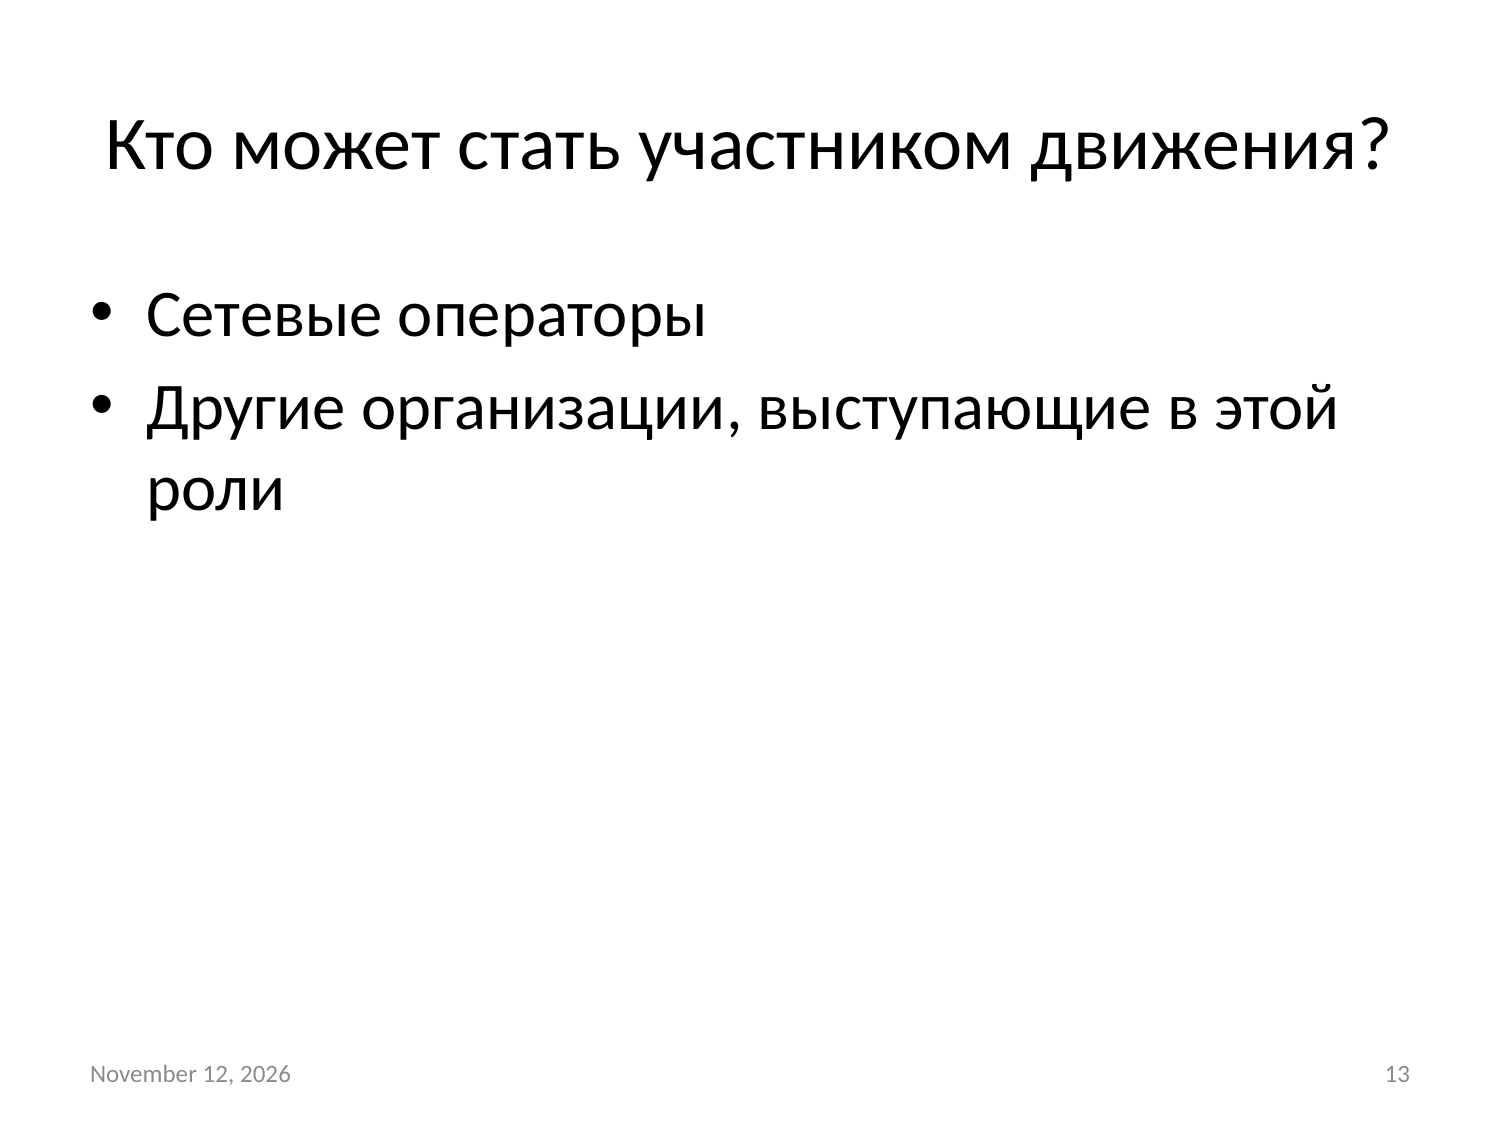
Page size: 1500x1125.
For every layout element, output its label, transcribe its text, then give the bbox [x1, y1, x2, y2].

slide_number 13 [1074, 1042, 1425, 1103]
list Сетевые операторы Другие организации, выступающие в этой роли [75, 262, 1425, 1005]
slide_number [75, 1042, 425, 1103]
title Кто может стать участником движения? [75, 45, 1425, 233]
